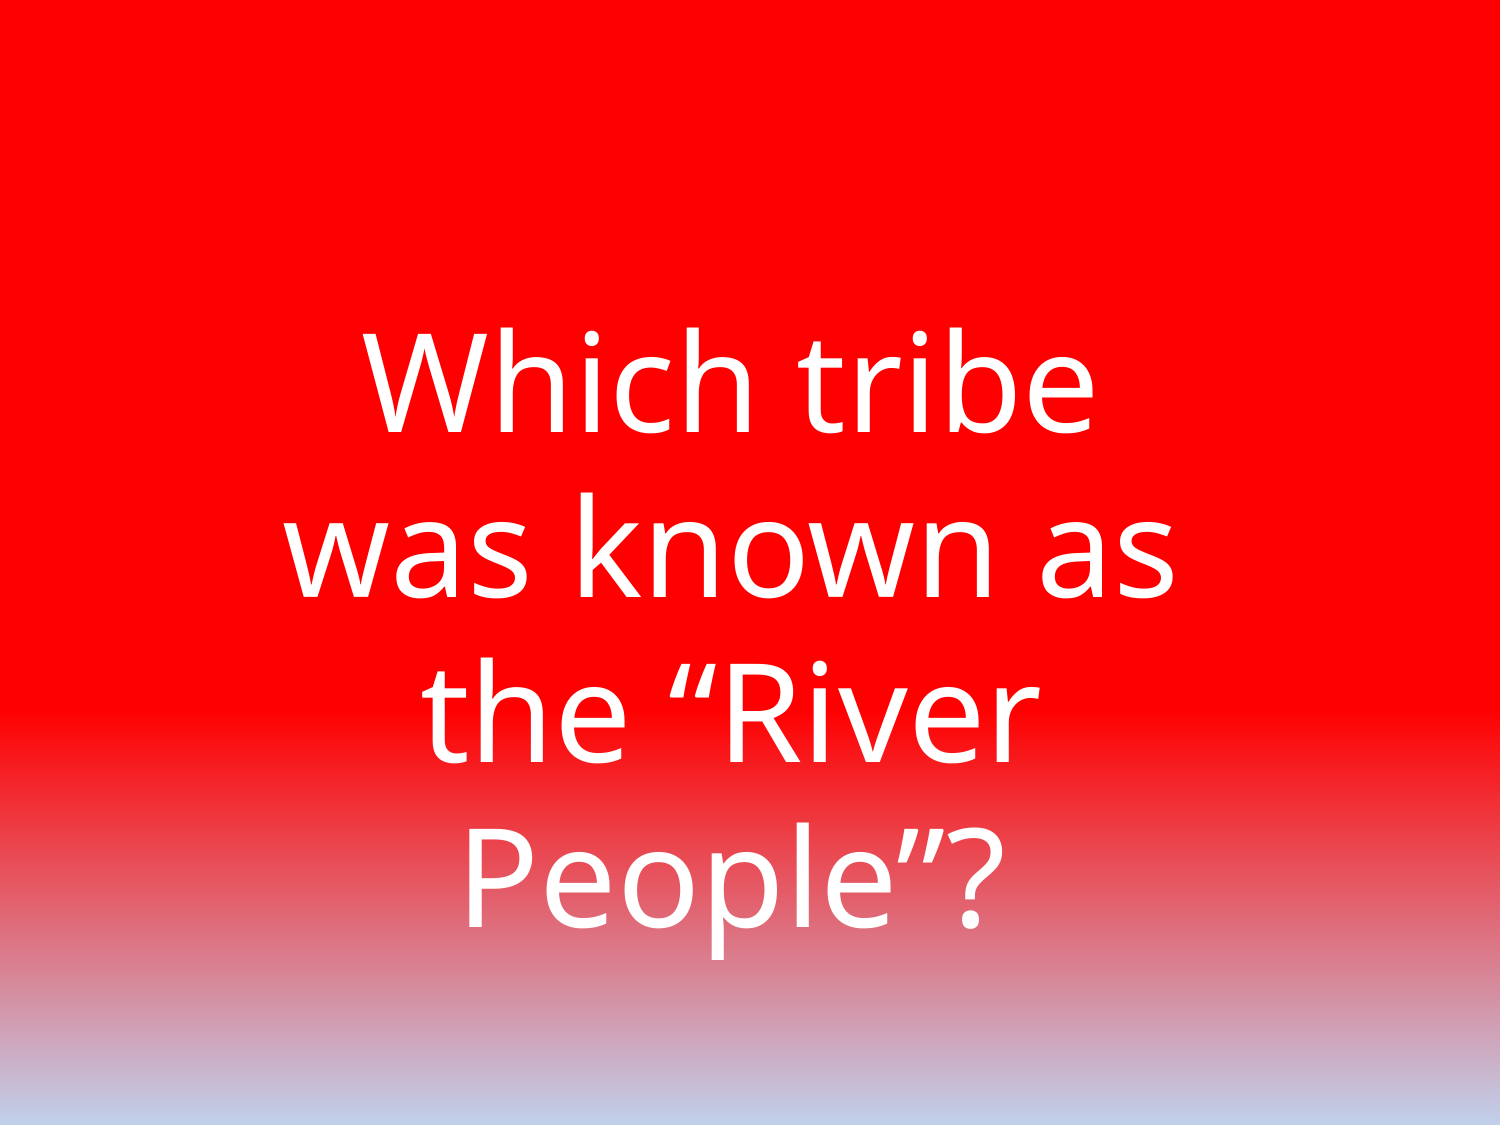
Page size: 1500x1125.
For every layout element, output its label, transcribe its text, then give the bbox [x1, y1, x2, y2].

text_box Which tribe was known as the “River People”? [262, 287, 1200, 962]
